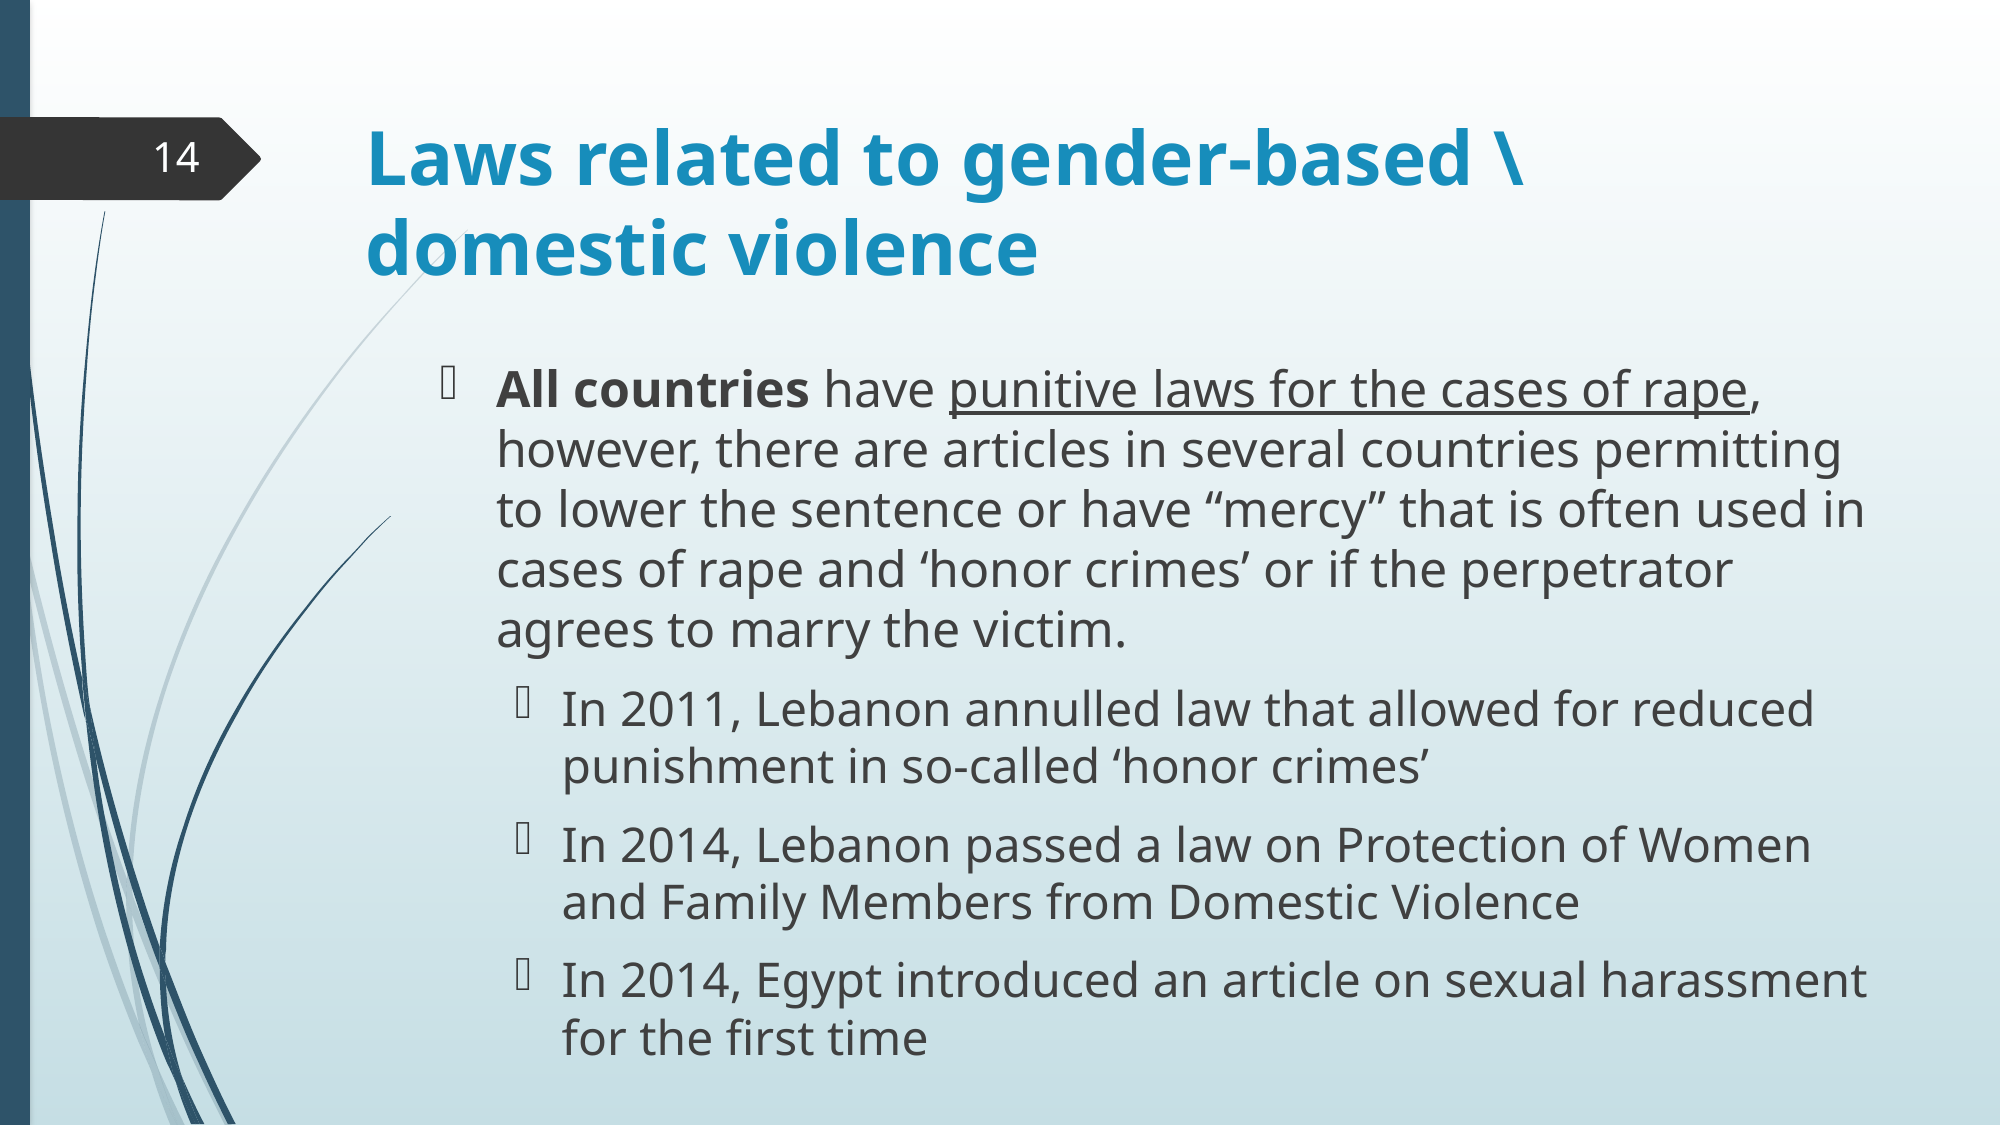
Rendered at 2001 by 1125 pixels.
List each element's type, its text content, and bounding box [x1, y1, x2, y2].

list All countries have punitive laws for the cases of rape, however, there are articles in several countries permitting to lower the sentence or have “mercy” that is often used in cases of rape and ‘honor crimes’ or if the perpetrator agrees to marry the victim. In 2011, Lebanon annulled law that allowed for reduced punishment in so-called ‘honor crimes’ In 2014, Lebanon passed a law on Protection of Women and Family Members from Domestic Violence In 2014, Egypt introduced an article on sexual harassment for the first time [424, 350, 1888, 970]
slide_number 14 [87, 129, 216, 190]
title Laws related to gender-based \ domestic violence [350, 102, 1888, 313]
